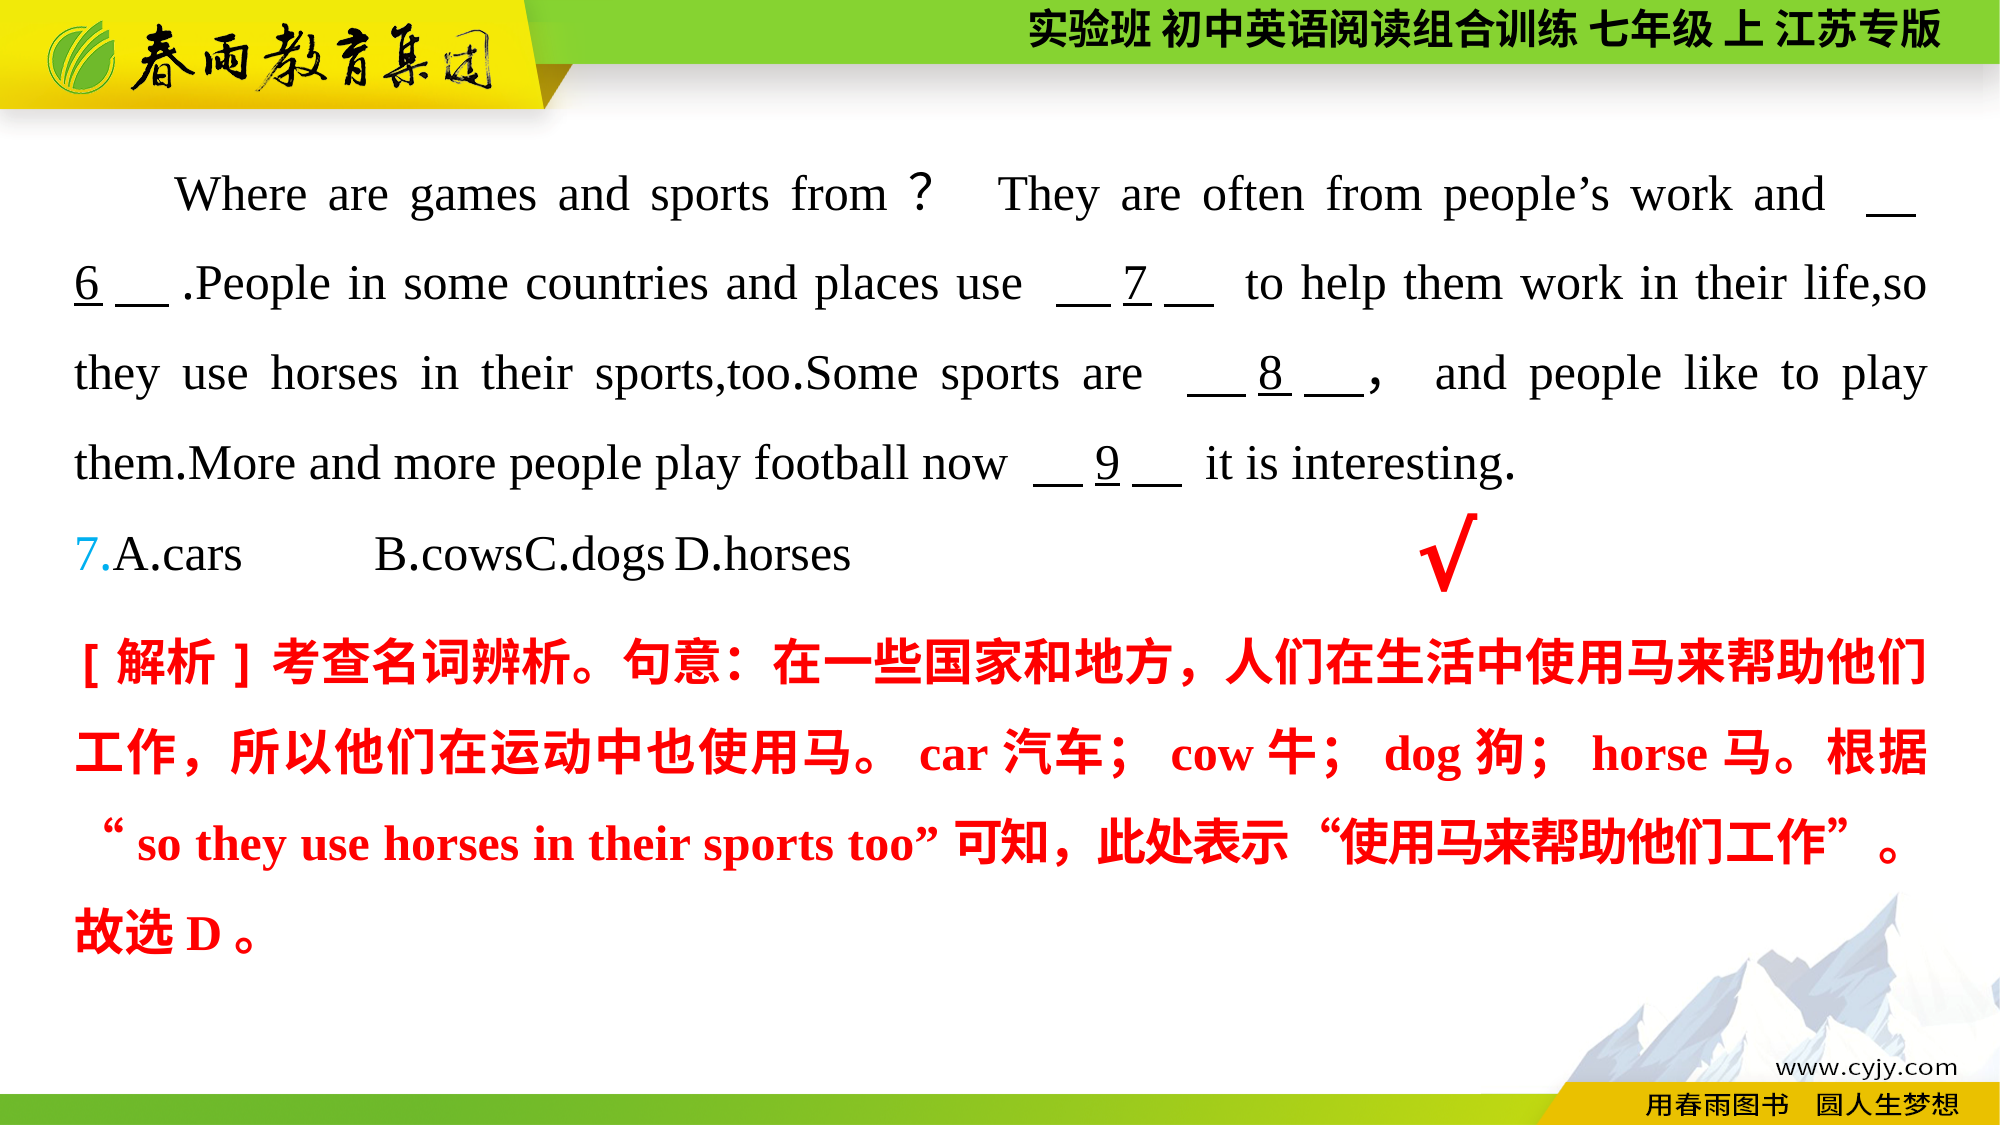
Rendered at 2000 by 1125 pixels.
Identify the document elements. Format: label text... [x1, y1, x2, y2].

picture [0, 0, 2000, 1125]
list Where are games and sports from？ They are often from people’s work and 6 .People in some countries and places use 7 to help them work in their life,so they use horses in their sports,too.Some sports are 8 ，and people like to play them.More and more people play football now 9 it is interesting. 7.A.cars B.cows C.dogs D.horses [59, 122, 1944, 592]
text_box [解析]考查名词辨析。句意：在一些国家和地方，人们在生活中使用马来帮助他们工作，所以他们在运动中也使用马。car汽车；cow牛；dog狗；horse马。根据“so they use horses in their sports too”可知，此处表示“使用马来帮助他们工作”。故选D。 [59, 593, 1944, 969]
